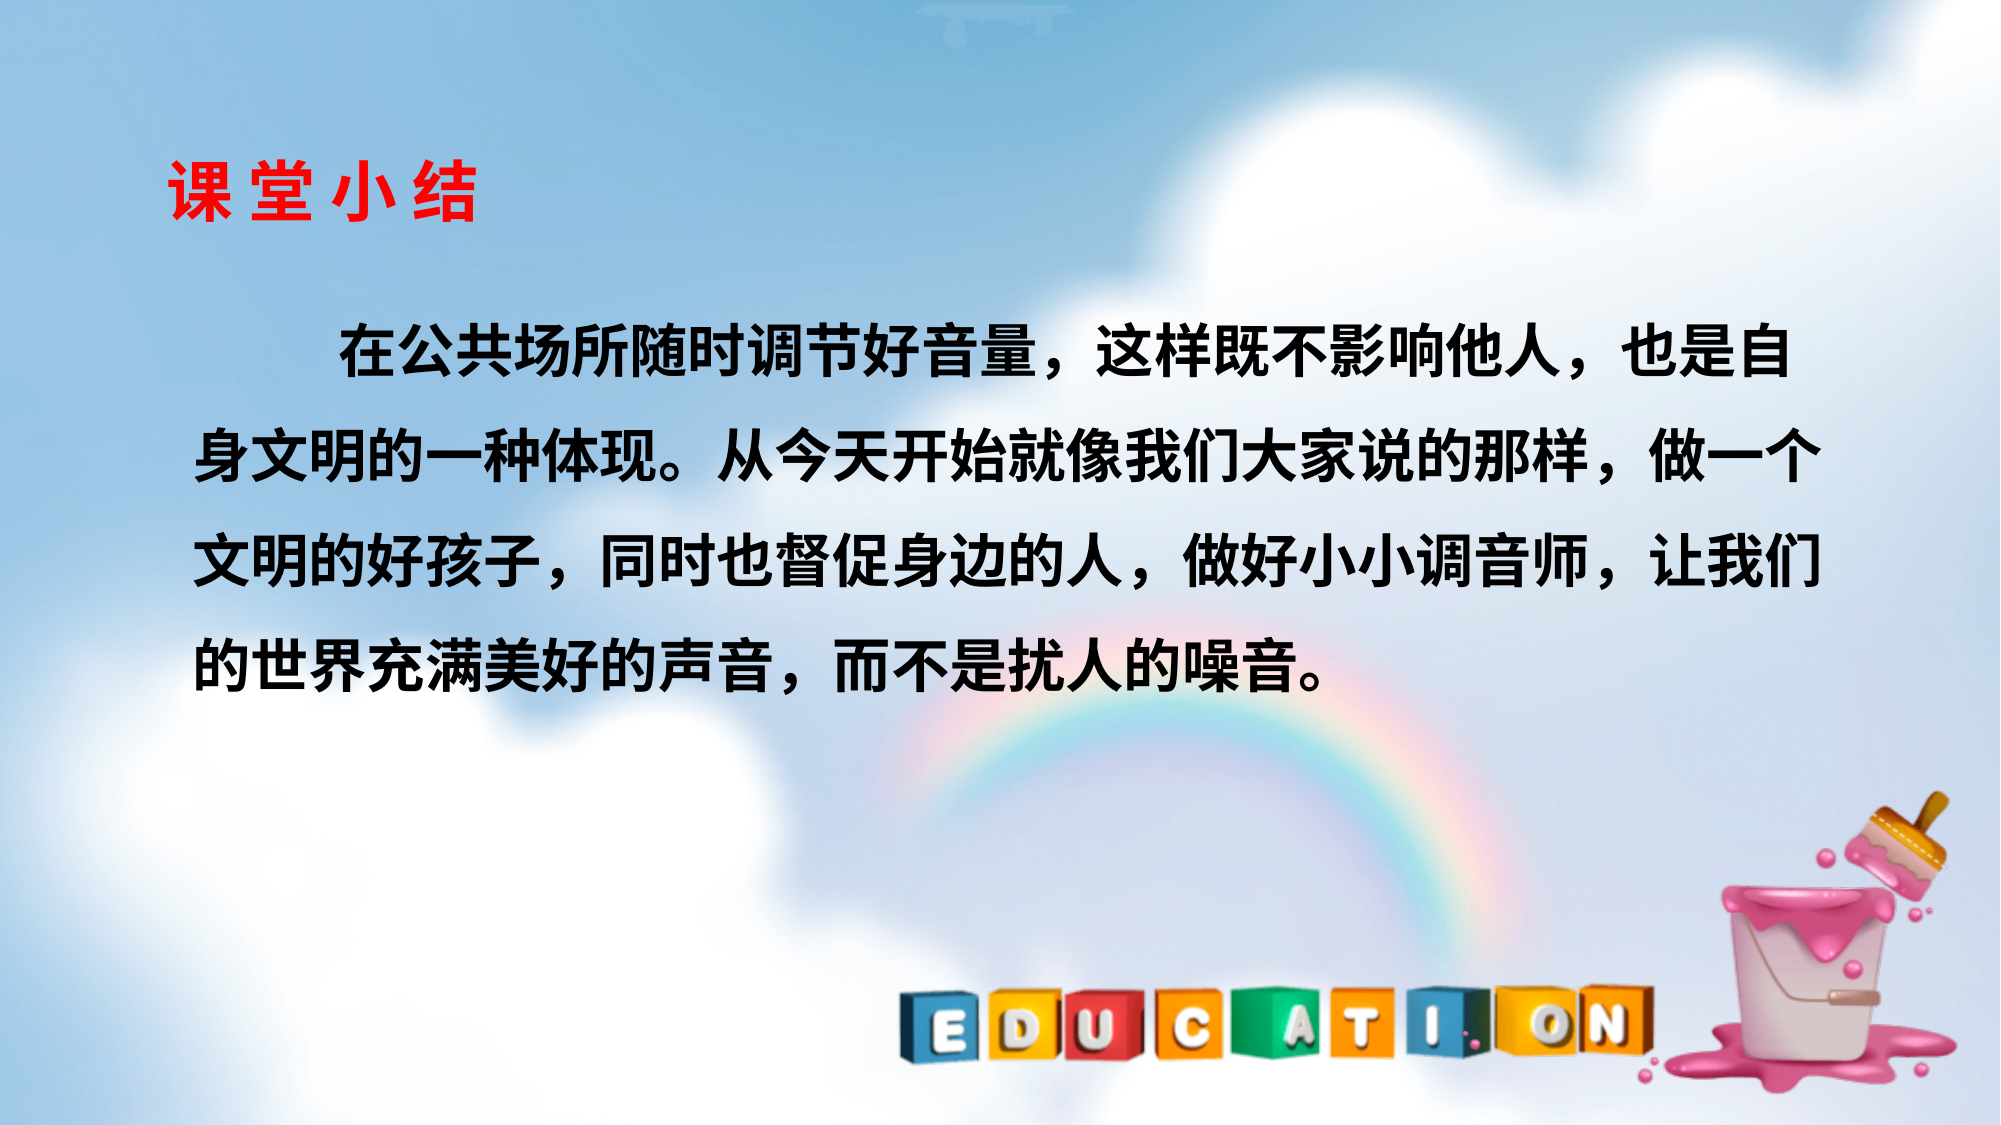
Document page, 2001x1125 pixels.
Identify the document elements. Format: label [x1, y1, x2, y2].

picture [0, 0, 2000, 1125]
text_box [140, 142, 1860, 712]
